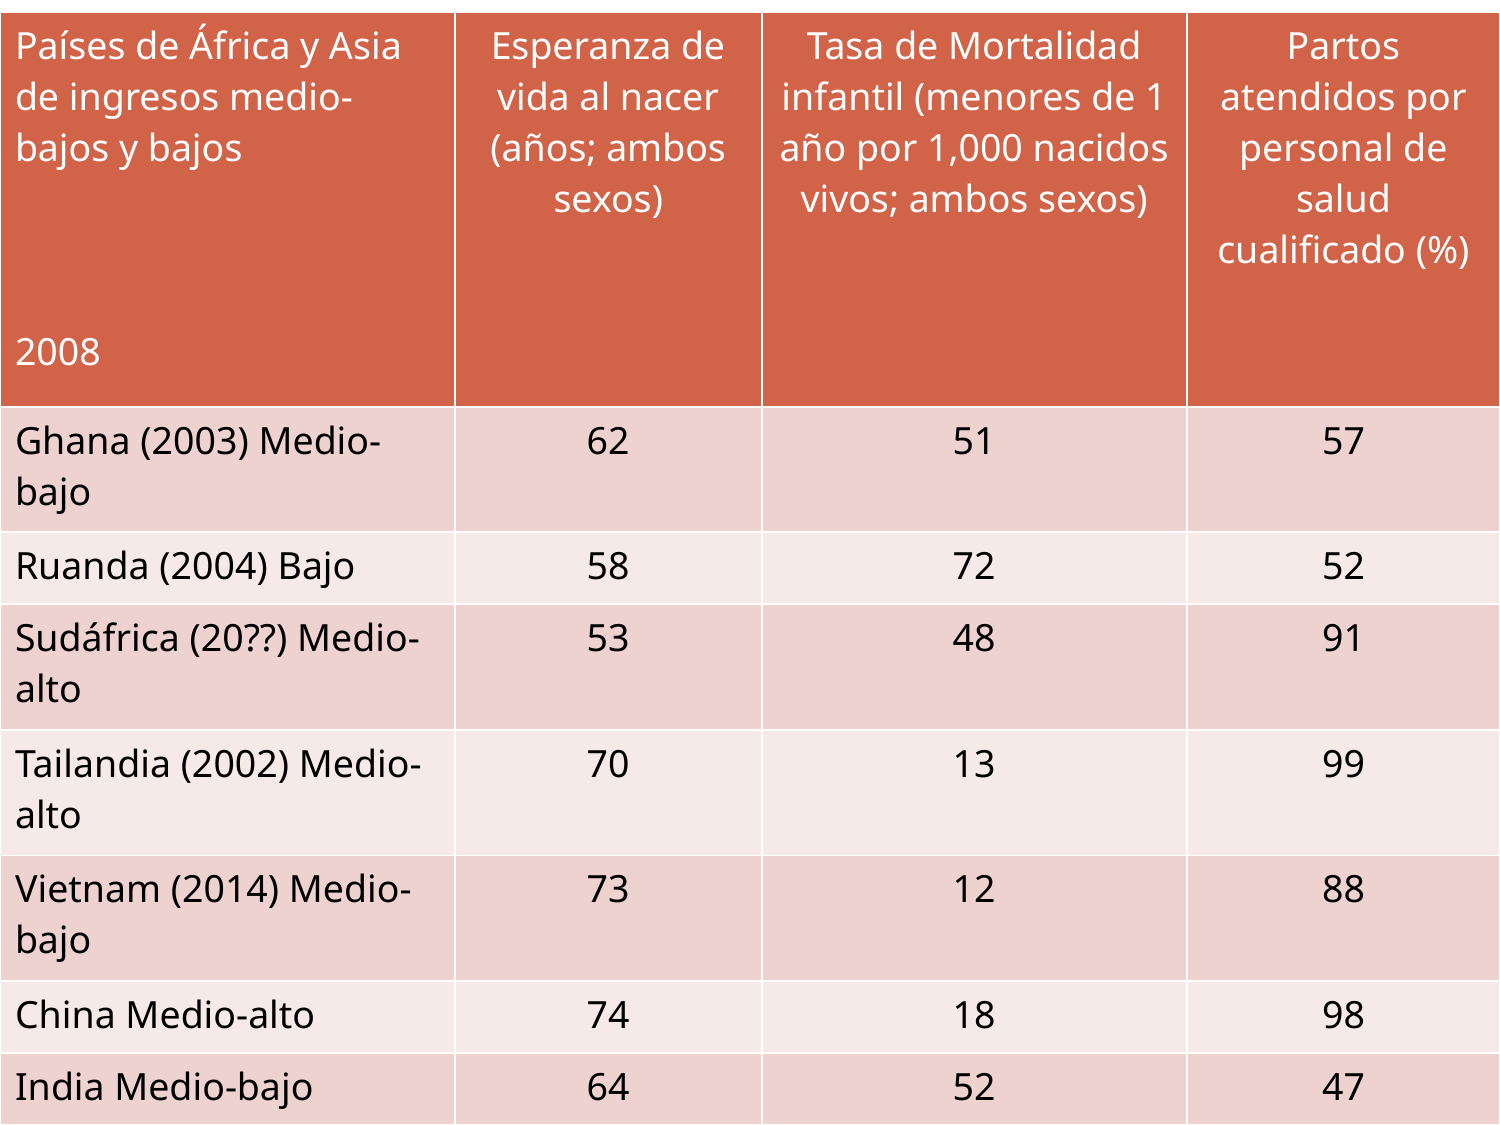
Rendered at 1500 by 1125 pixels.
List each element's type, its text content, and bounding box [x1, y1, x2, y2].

table_cell Sudáfrica (20??) Medio-alto [1, 605, 454, 729]
table_cell India Medio-bajo [1, 1054, 454, 1124]
table_header Países de África y Asia de ingresos medio-bajos y bajos 2008 [1, 13, 454, 406]
table_cell 51 [763, 408, 1186, 531]
table_cell 99 [1188, 731, 1499, 855]
table_cell 62 [456, 408, 761, 531]
table_header Partos atendidos por personal de salud cualificado (%) [1188, 13, 1499, 406]
table_cell 58 [456, 533, 761, 603]
table_cell 53 [456, 605, 761, 729]
table_cell 74 [456, 982, 761, 1052]
table_cell 70 [456, 731, 761, 855]
table_cell 73 [456, 856, 761, 980]
table_cell 64 [456, 1054, 761, 1124]
table_cell 57 [1188, 408, 1499, 531]
table_cell 52 [1188, 533, 1499, 603]
table_cell China Medio-alto [1, 982, 454, 1052]
table_cell Tailandia (2002) Medio-alto [1, 731, 454, 855]
table_cell 98 [1188, 982, 1499, 1052]
table_cell Vietnam (2014) Medio-bajo [1, 856, 454, 980]
table_cell 12 [763, 856, 1186, 980]
table_cell 13 [763, 731, 1186, 855]
table_cell Ruanda (2004) Bajo [1, 533, 454, 603]
table_cell 18 [763, 982, 1186, 1052]
table_cell 52 [763, 1054, 1186, 1124]
table_header Tasa de Mortalidad infantil (menores de 1 año por 1,000 nacidos vivos; ambos sexos) [763, 13, 1186, 406]
table_cell 88 [1188, 856, 1499, 980]
table_cell 72 [763, 533, 1186, 603]
table_cell 91 [1188, 605, 1499, 729]
table_cell Ghana (2003) Medio-bajo [1, 408, 454, 531]
table_cell 47 [1188, 1054, 1499, 1124]
table_cell 48 [763, 605, 1186, 729]
table_header Esperanza de vida al nacer (años; ambos sexos) [456, 13, 761, 406]
